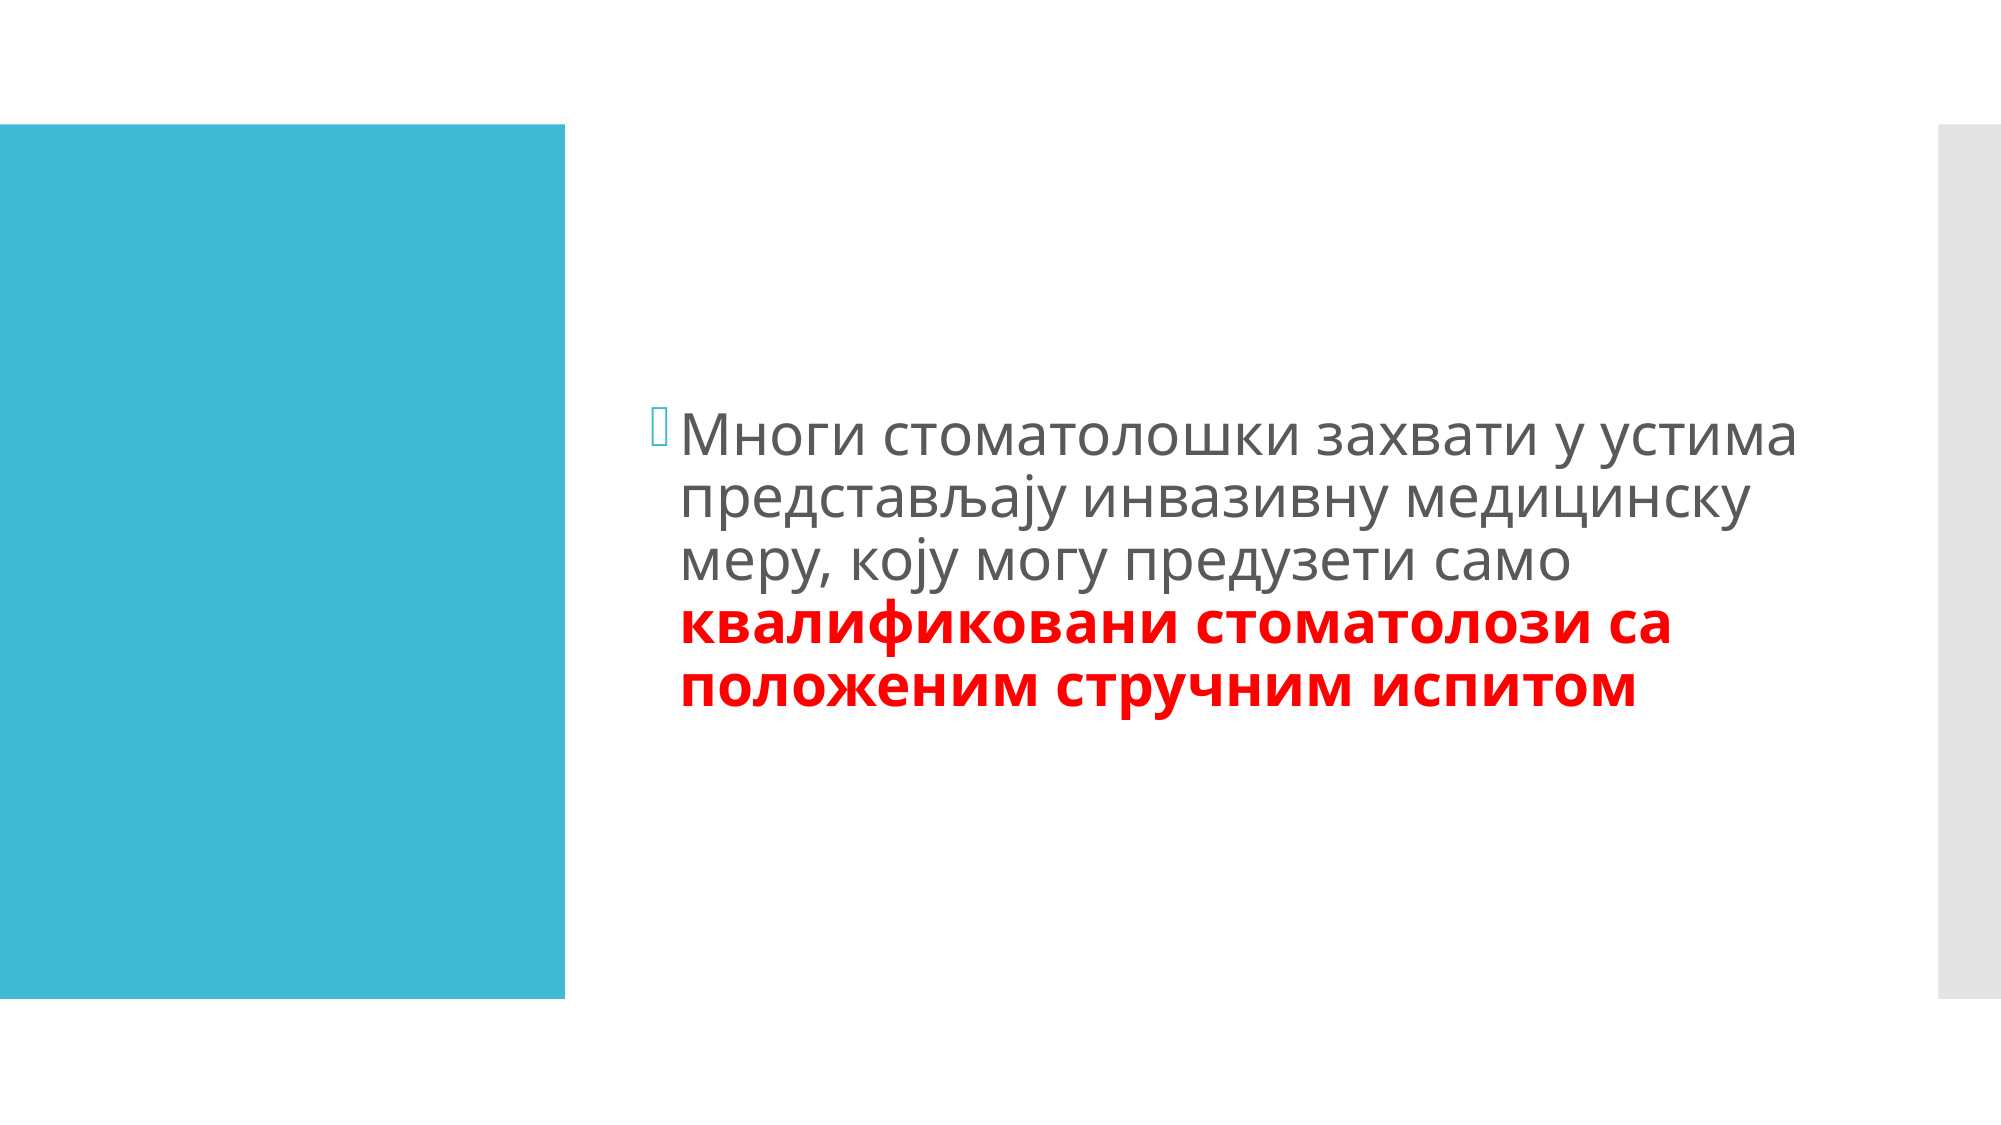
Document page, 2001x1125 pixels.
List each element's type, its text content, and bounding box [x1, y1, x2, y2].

list Многи стоматолошки захвати у устима представљају инвазивну медицинску меру, коју могу предузети само квалификовани стоматолози са положеним стручним испитом [634, 141, 1835, 982]
